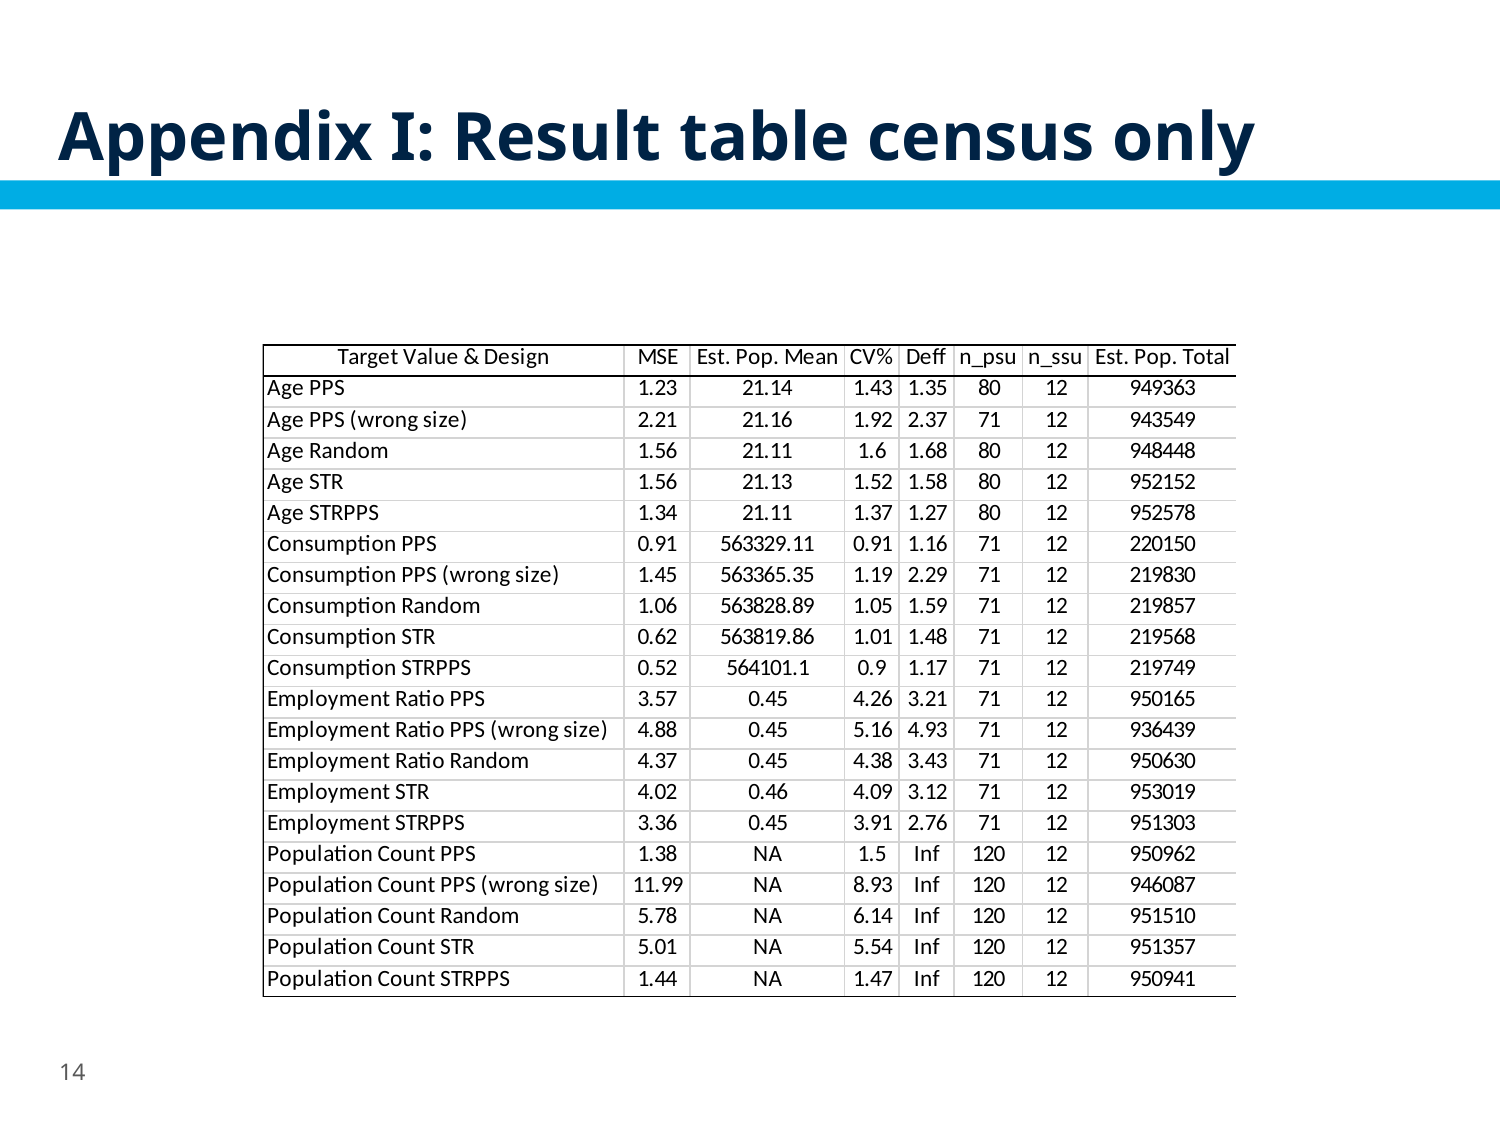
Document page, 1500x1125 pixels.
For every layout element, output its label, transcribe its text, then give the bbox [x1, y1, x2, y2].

slide_number 13 [59, 1042, 112, 1103]
picture [262, 343, 1238, 999]
title Appendix I: Result table census only [58, 49, 1447, 174]
